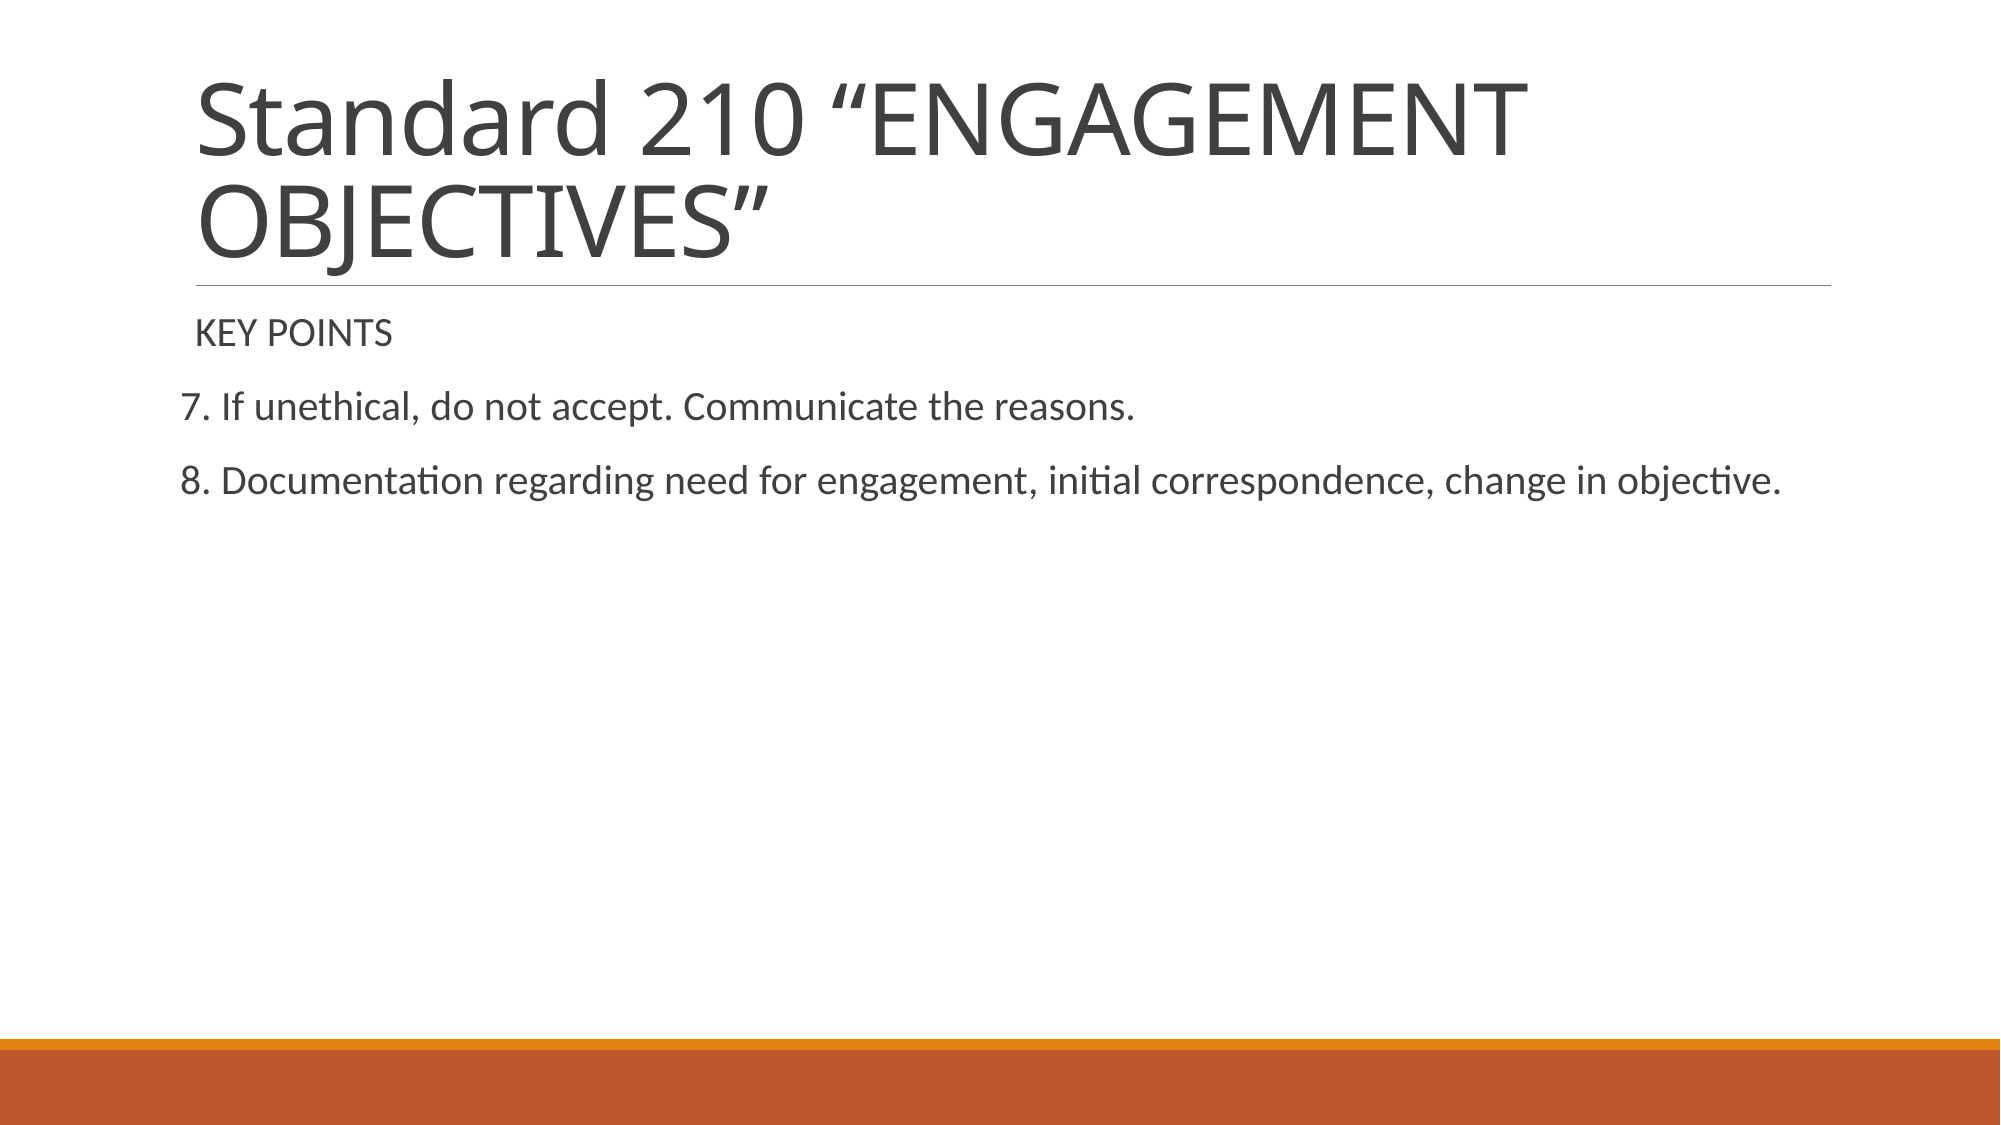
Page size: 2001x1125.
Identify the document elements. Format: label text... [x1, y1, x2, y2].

title Standard 210 “ENGAGEMENT OBJECTIVES” [180, 47, 1830, 285]
list KEY POINTS 7. If unethical, do not accept. Communicate the reasons. 8. Documentation regarding need for engagement, initial correspondence, change in objective. [180, 302, 1830, 963]
